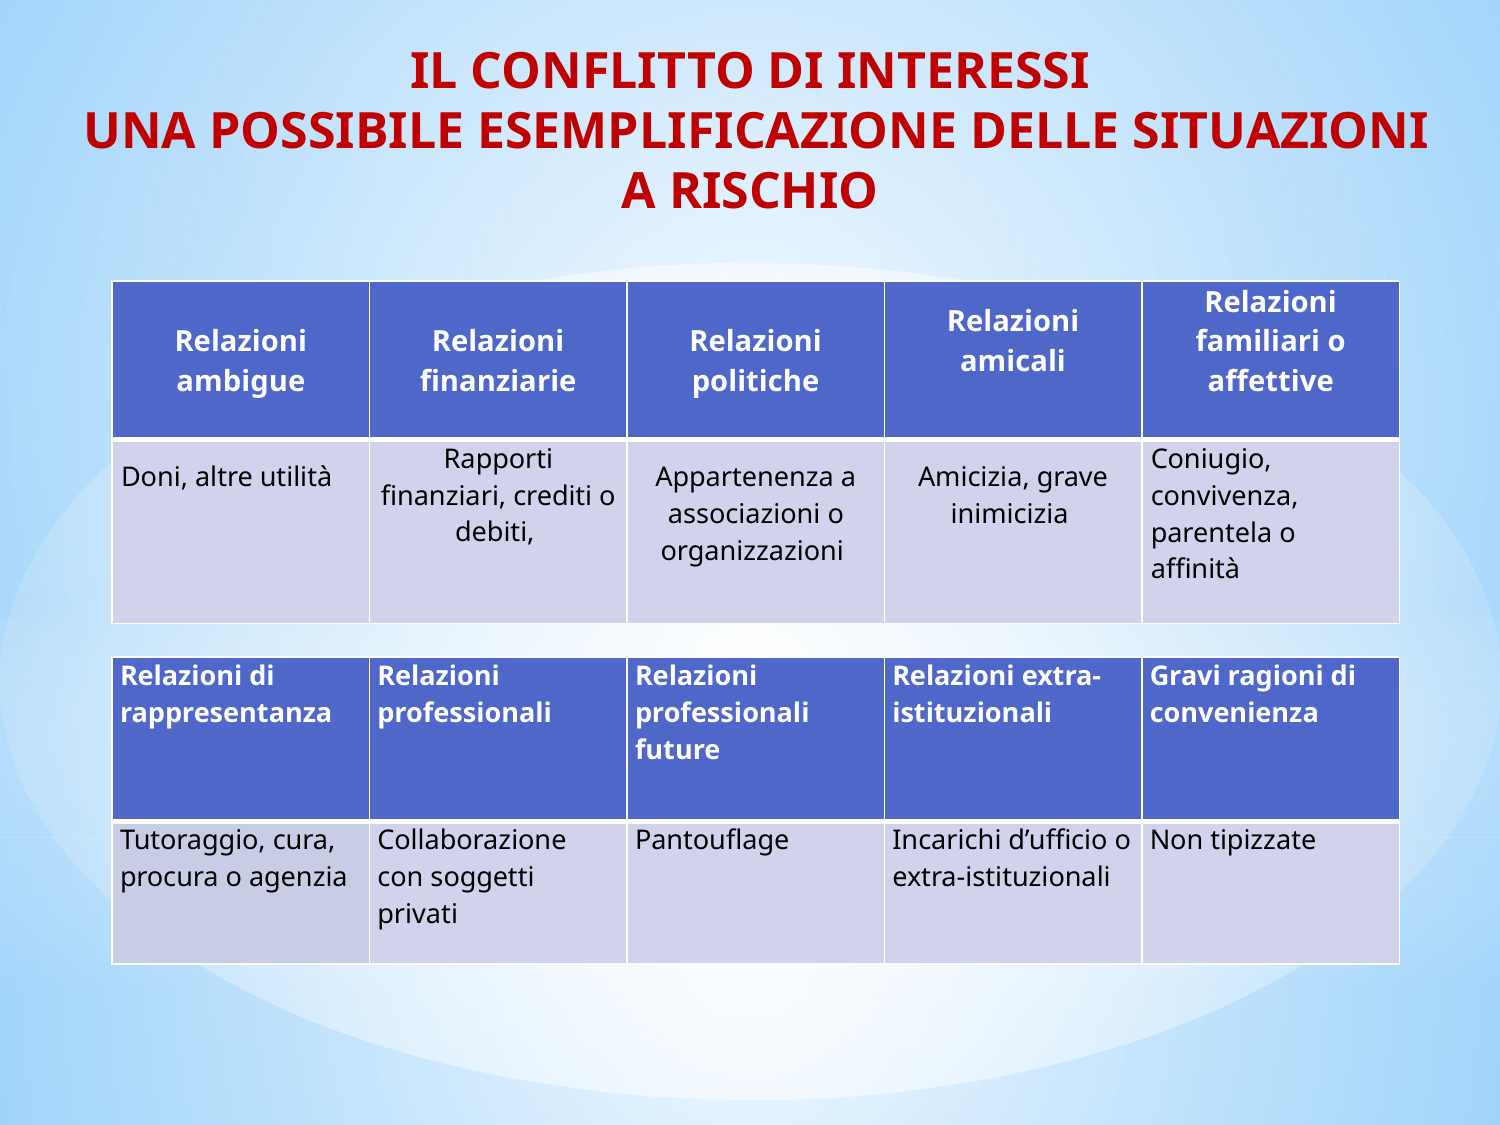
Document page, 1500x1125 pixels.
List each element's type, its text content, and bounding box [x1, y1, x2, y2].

table_header Relazioni professionali future [628, 658, 884, 819]
table_header Relazioni di rappresentanza [113, 658, 369, 819]
table_header Relazioni amicali [885, 282, 1141, 437]
table_cell Coniugio, convivenza, parentela o affinità [1143, 442, 1399, 623]
table_cell Collaborazione con soggetti privati [370, 824, 626, 963]
table_cell Tutoraggio, cura, procura o agenzia [113, 824, 369, 963]
table_header Relazioni familiari o affettive [1143, 282, 1399, 437]
title IL CONFLITTO DI INTERESSI UNA POSSIBILE ESEMPLIFICAZIONE DELLE SITUAZIONI A RISCHIO [41, 30, 1459, 219]
table_header Relazioni ambigue [113, 282, 369, 437]
table_cell Rapporti finanziari, crediti o debiti, [370, 442, 626, 623]
table_header Relazioni politiche [628, 282, 884, 437]
table_cell Appartenenza a associazioni o organizzazioni [628, 442, 884, 623]
table_cell Pantouflage [628, 824, 884, 963]
table_header Relazioni extra-istituzionali [885, 658, 1141, 819]
table_header Relazioni professionali [370, 658, 626, 819]
table_header Relazioni finanziarie [370, 282, 626, 437]
table_cell Incarichi d’ufficio o extra-istituzionali [885, 824, 1141, 963]
table_cell Amicizia, grave inimicizia [885, 442, 1141, 623]
table_cell Doni, altre utilità [113, 442, 369, 623]
table_header Gravi ragioni di convenienza [1143, 658, 1399, 819]
table_cell Non tipizzate [1143, 824, 1399, 963]
